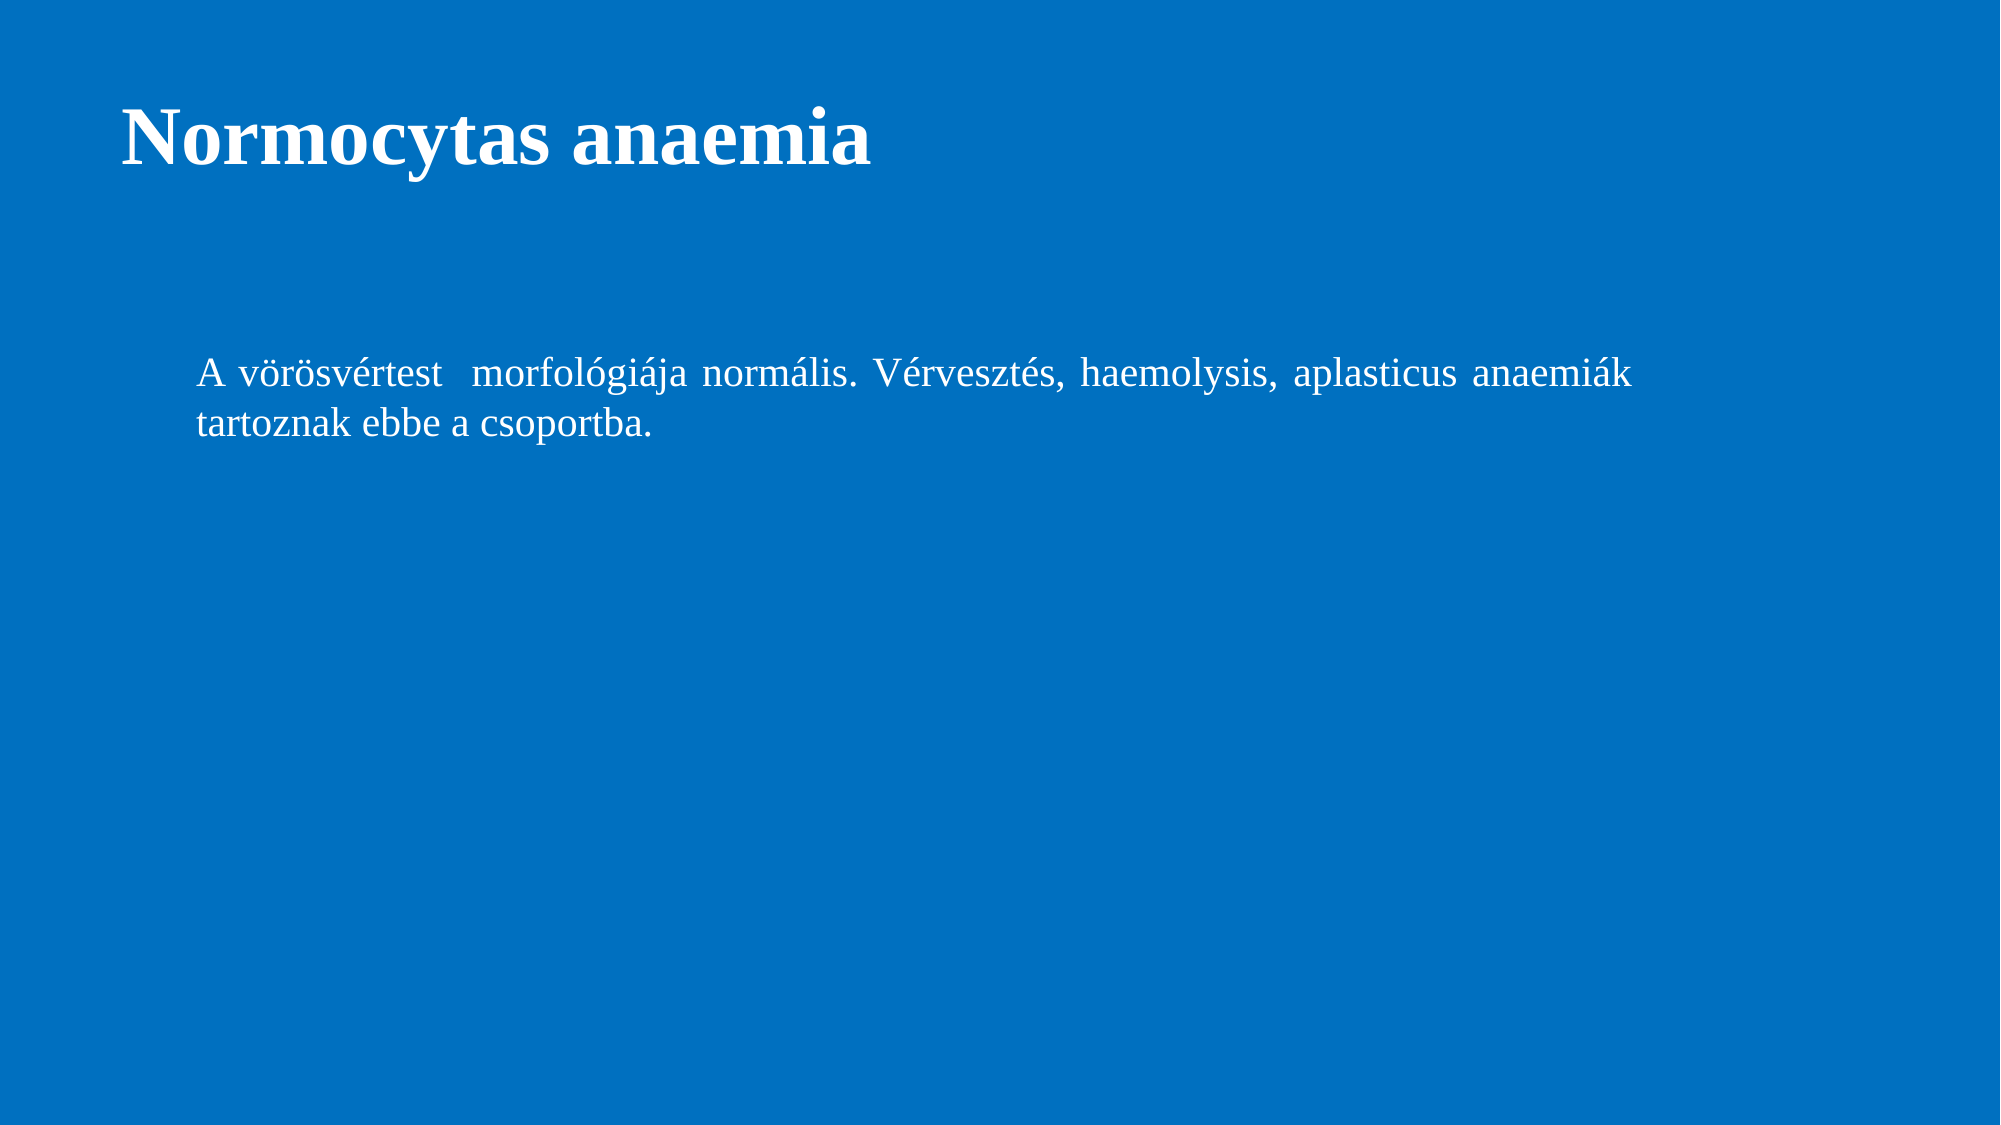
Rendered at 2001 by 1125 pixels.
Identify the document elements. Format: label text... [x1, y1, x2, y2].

list A vörösvértest morfológiája normális. Vérvesztés, haemolysis, aplasticus anaemiák tartoznak ebbe a csoportba. [181, 336, 1649, 1025]
title Normocytas anaemia [106, 74, 1649, 304]
